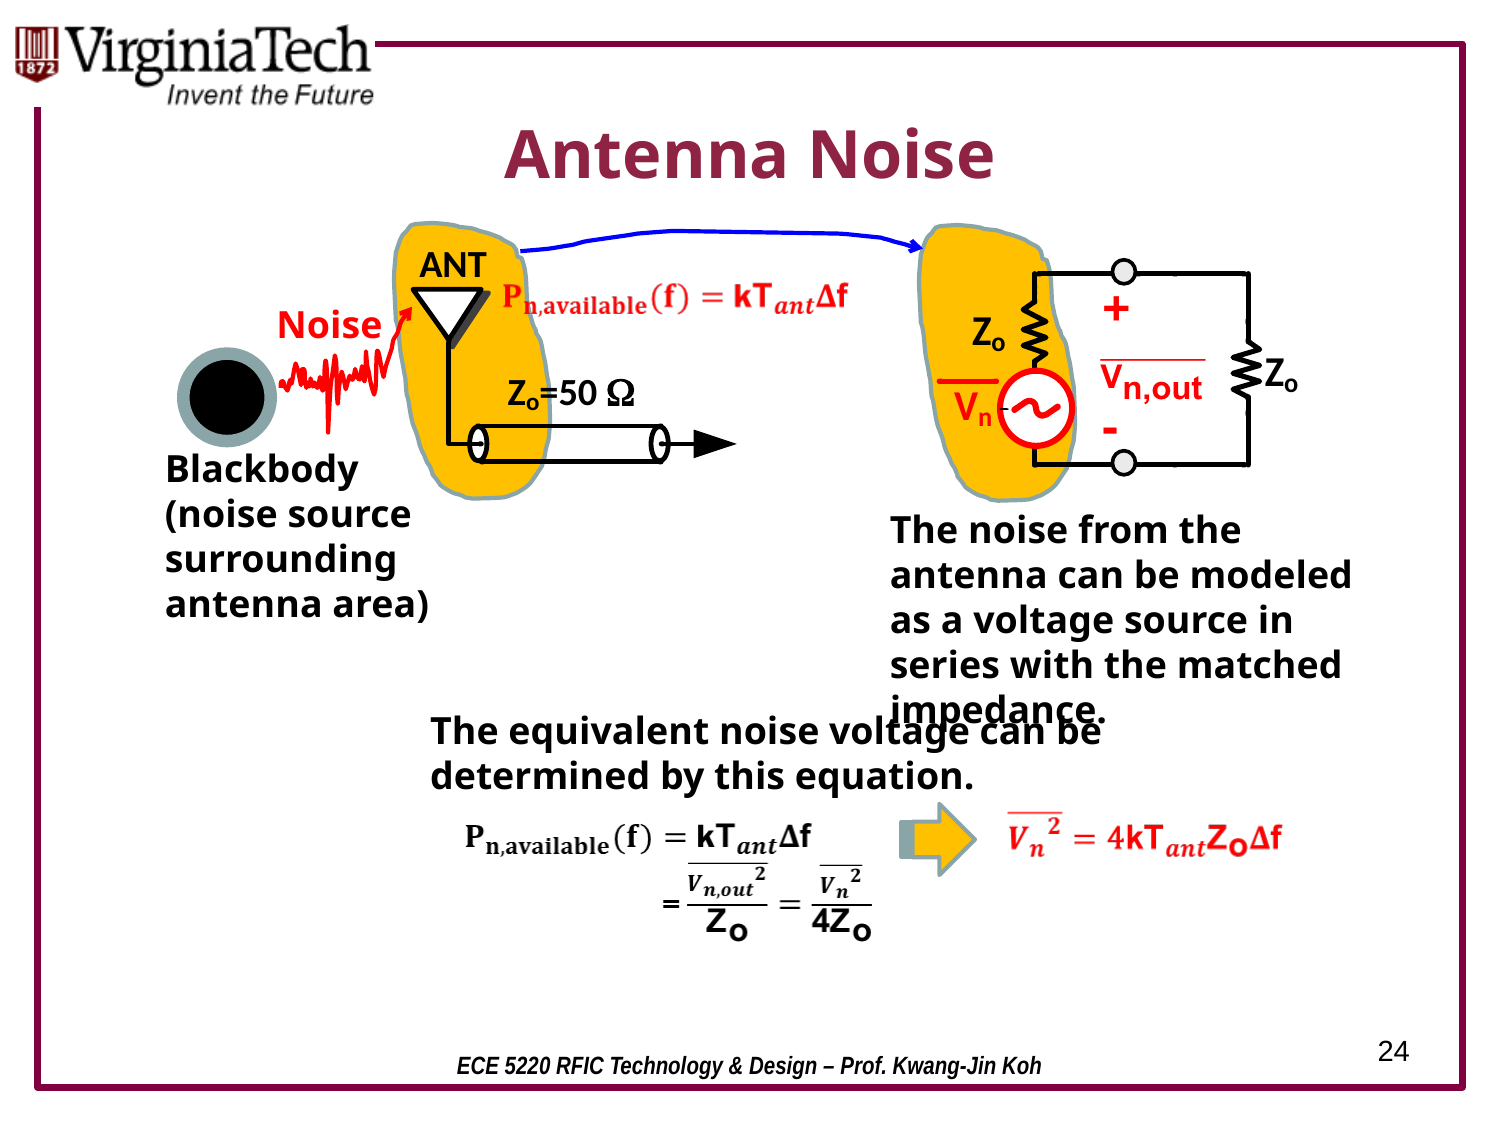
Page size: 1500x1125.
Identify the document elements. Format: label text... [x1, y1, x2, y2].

slide_number 24 [1074, 1024, 1425, 1103]
text_box [921, 222, 1042, 248]
text_box [656, 228, 923, 252]
text_box Noise [261, 293, 400, 353]
text_box [987, 799, 1303, 870]
text_box The equivalent noise voltage can be determined by this equation. [415, 699, 1119, 805]
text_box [405, 231, 742, 469]
text_box The noise from the antenna can be modeled as a voltage source in series with the matched impedance. [874, 498, 1413, 739]
text_box Blackbody (noise source surrounding antenna area) [150, 437, 527, 633]
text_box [912, 249, 1301, 485]
text_box [899, 801, 978, 877]
picture [15, 24, 375, 107]
title Antenna Noise [75, 104, 1425, 213]
text_box [181, 351, 273, 437]
text_box [971, 494, 1048, 498]
text_box [746, 267, 866, 325]
text_box [391, 220, 485, 293]
text_box [278, 353, 393, 435]
text_box [527, 477, 538, 489]
text_box [449, 807, 890, 950]
